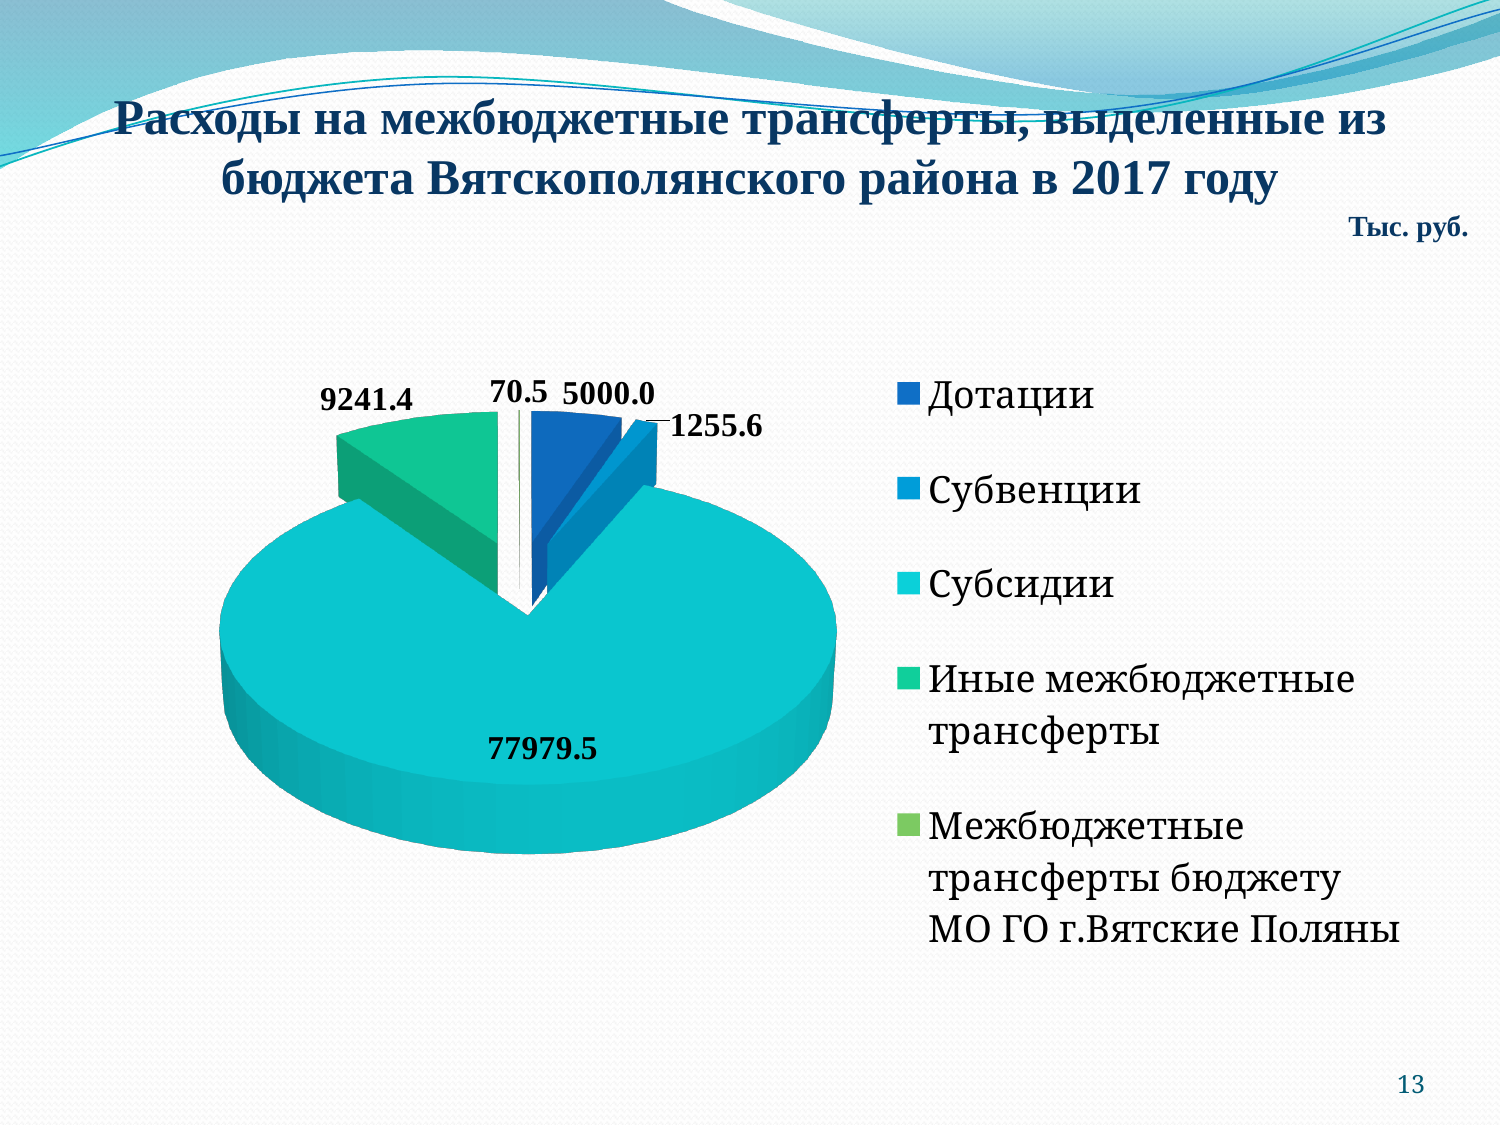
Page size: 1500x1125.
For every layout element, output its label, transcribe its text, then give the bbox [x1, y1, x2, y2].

text_box Тыс. руб. [1436, 144, 1500, 297]
chart [76, 144, 1436, 1024]
slide_number 13 [1299, 1042, 1425, 1103]
title Расходы на межбюджетные трансферты, выделенные из бюджета Вятскополянского района в 2017 году [75, 46, 1425, 146]
